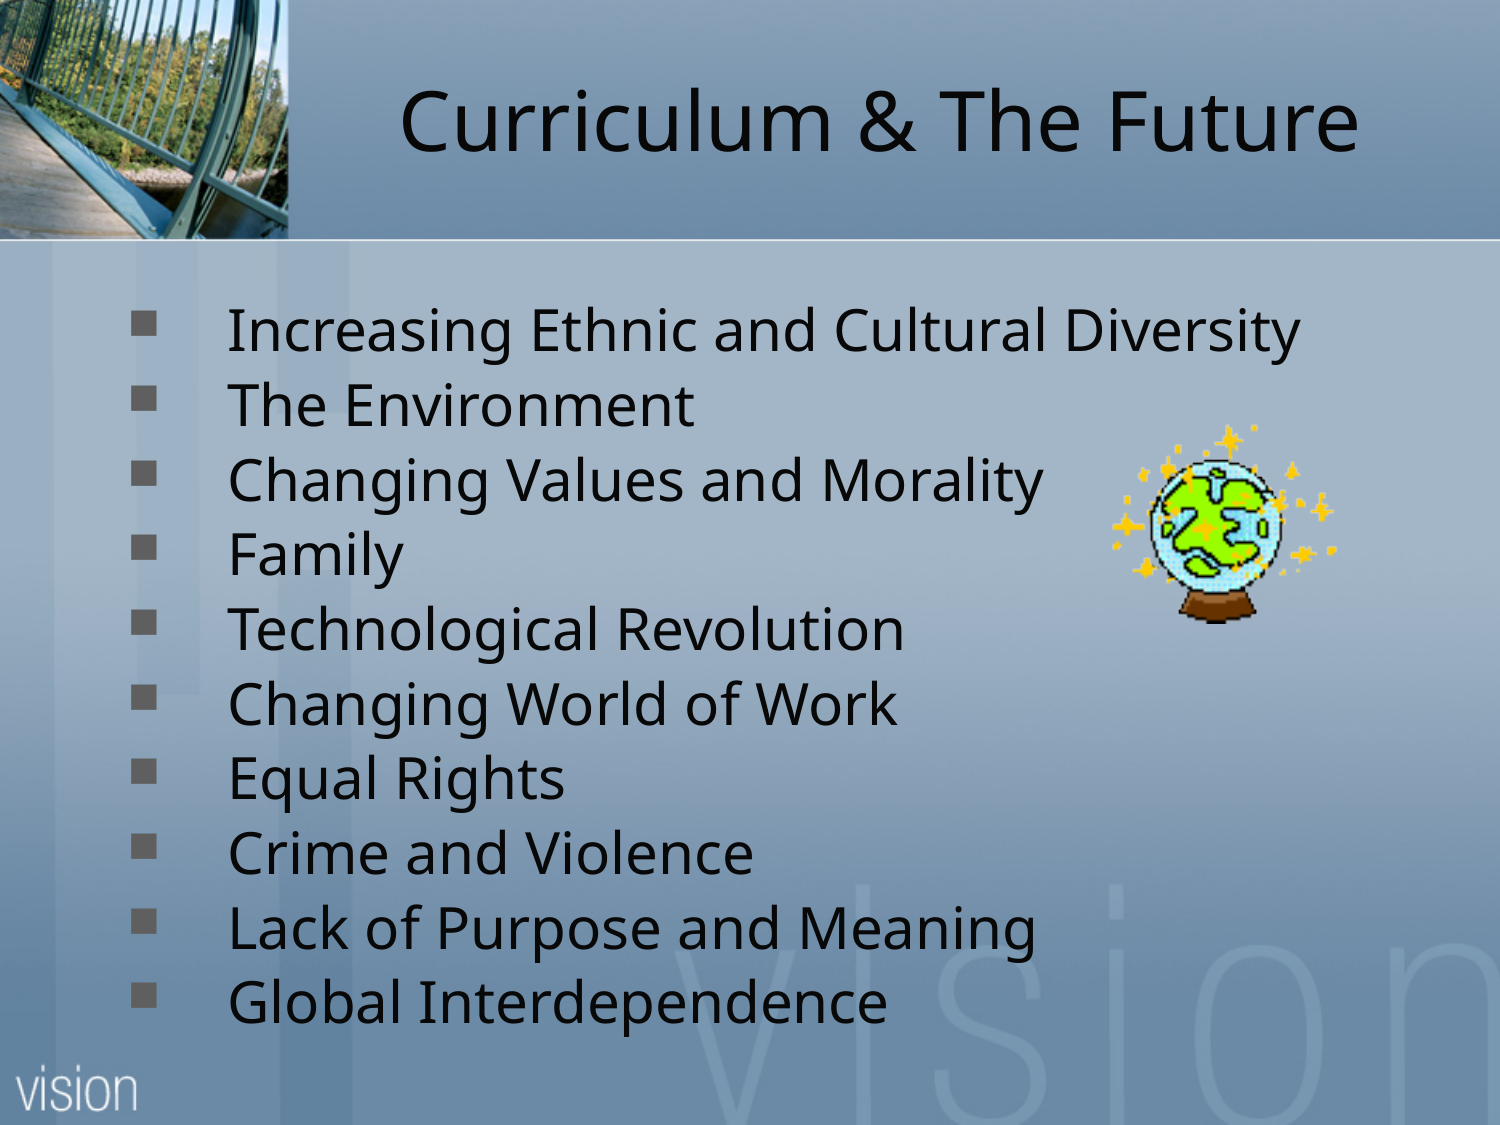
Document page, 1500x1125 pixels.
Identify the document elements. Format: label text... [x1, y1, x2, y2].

list Increasing Ethnic and Cultural Diversity The Environment Changing Values and Morality Family Technological Revolution Changing World of Work Equal Rights Crime and Violence Lack of Purpose and Meaning Global Interdependence [112, 212, 1462, 1095]
title Curriculum & The Future [299, 30, 1462, 207]
picture [0, 0, 1500, 1125]
